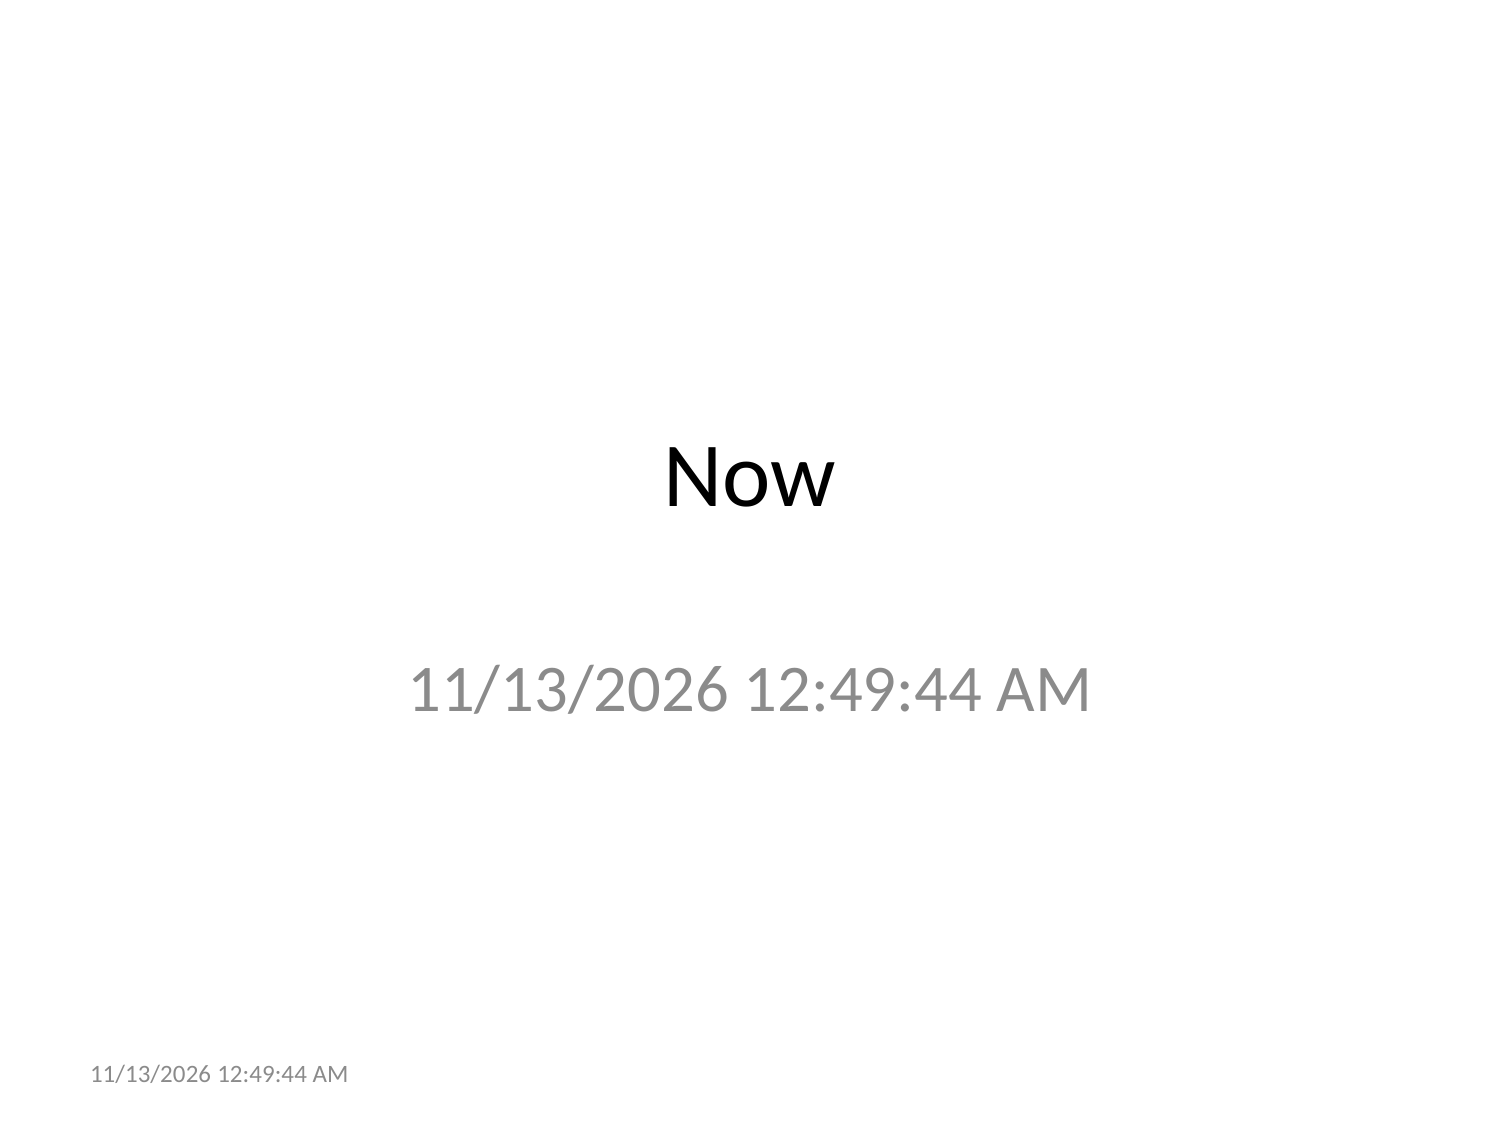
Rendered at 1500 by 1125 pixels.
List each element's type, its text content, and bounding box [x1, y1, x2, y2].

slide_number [75, 1042, 425, 1103]
subtitle 2011-12-19 10:20:04 AM [225, 637, 1275, 925]
title Now [112, 349, 1388, 591]
